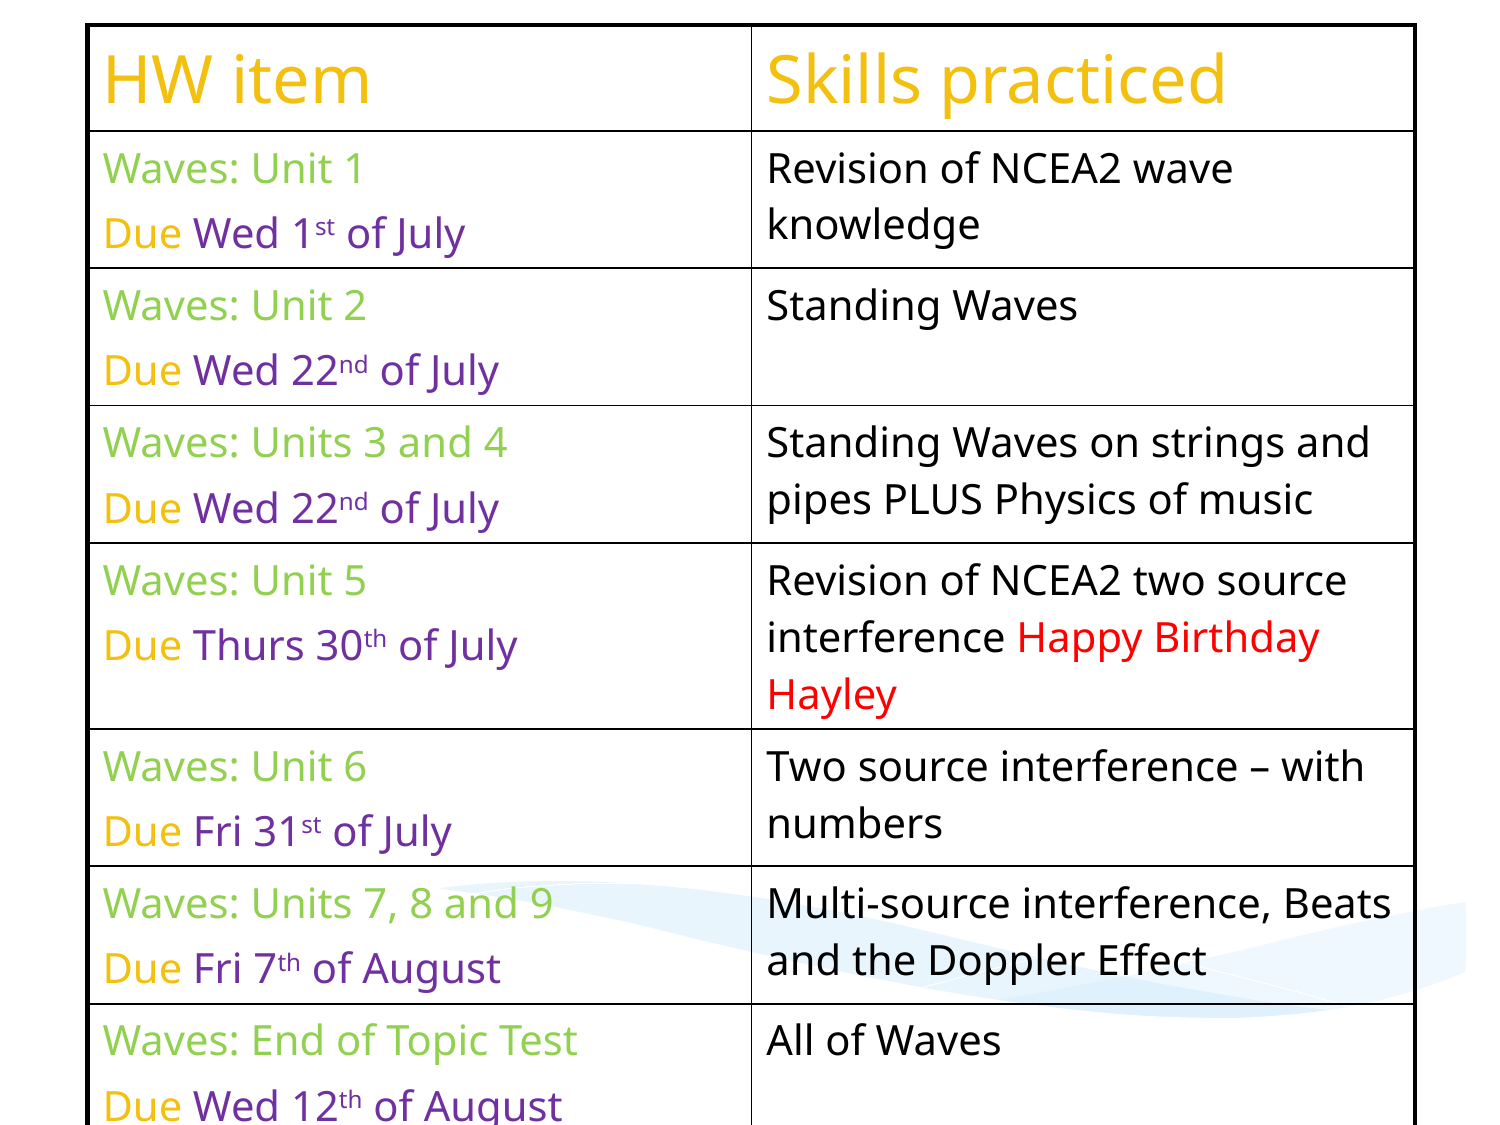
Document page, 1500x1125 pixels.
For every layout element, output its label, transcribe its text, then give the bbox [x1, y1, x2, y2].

table_cell Standing Waves [752, 269, 1413, 405]
table_cell Two source interference – with numbers [752, 730, 1413, 865]
table_cell Waves: Unit 6 Due Fri 31st of July [90, 730, 751, 865]
table_cell Revision of NCEA2 two source interference Happy Birthday Hayley [752, 544, 1413, 728]
table_cell Waves: Unit 5 Due Thurs 30th of July [90, 544, 751, 728]
table_cell Waves: Unit 2 Due Wed 22nd of July [90, 269, 751, 405]
table_header HW item [90, 27, 751, 130]
table_cell Waves: Units 7, 8 and 9 Due Fri 7th of August [90, 867, 751, 1003]
table_cell Revision of NCEA2 wave knowledge [752, 132, 1413, 267]
table_cell Waves: Units 3 and 4 Due Wed 22nd of July [90, 406, 751, 542]
table_cell Waves: End of Topic Test Due Wed 12th of August [90, 1005, 751, 1125]
table_cell Multi-source interference, Beats and the Doppler Effect [752, 867, 1413, 1003]
table_cell All of Waves [752, 1005, 1413, 1125]
table_cell Standing Waves on strings and pipes PLUS Physics of music [752, 406, 1413, 542]
table_header Skills practiced [752, 27, 1413, 130]
table_cell Waves: Unit 1 Due Wed 1st of July [90, 132, 751, 267]
